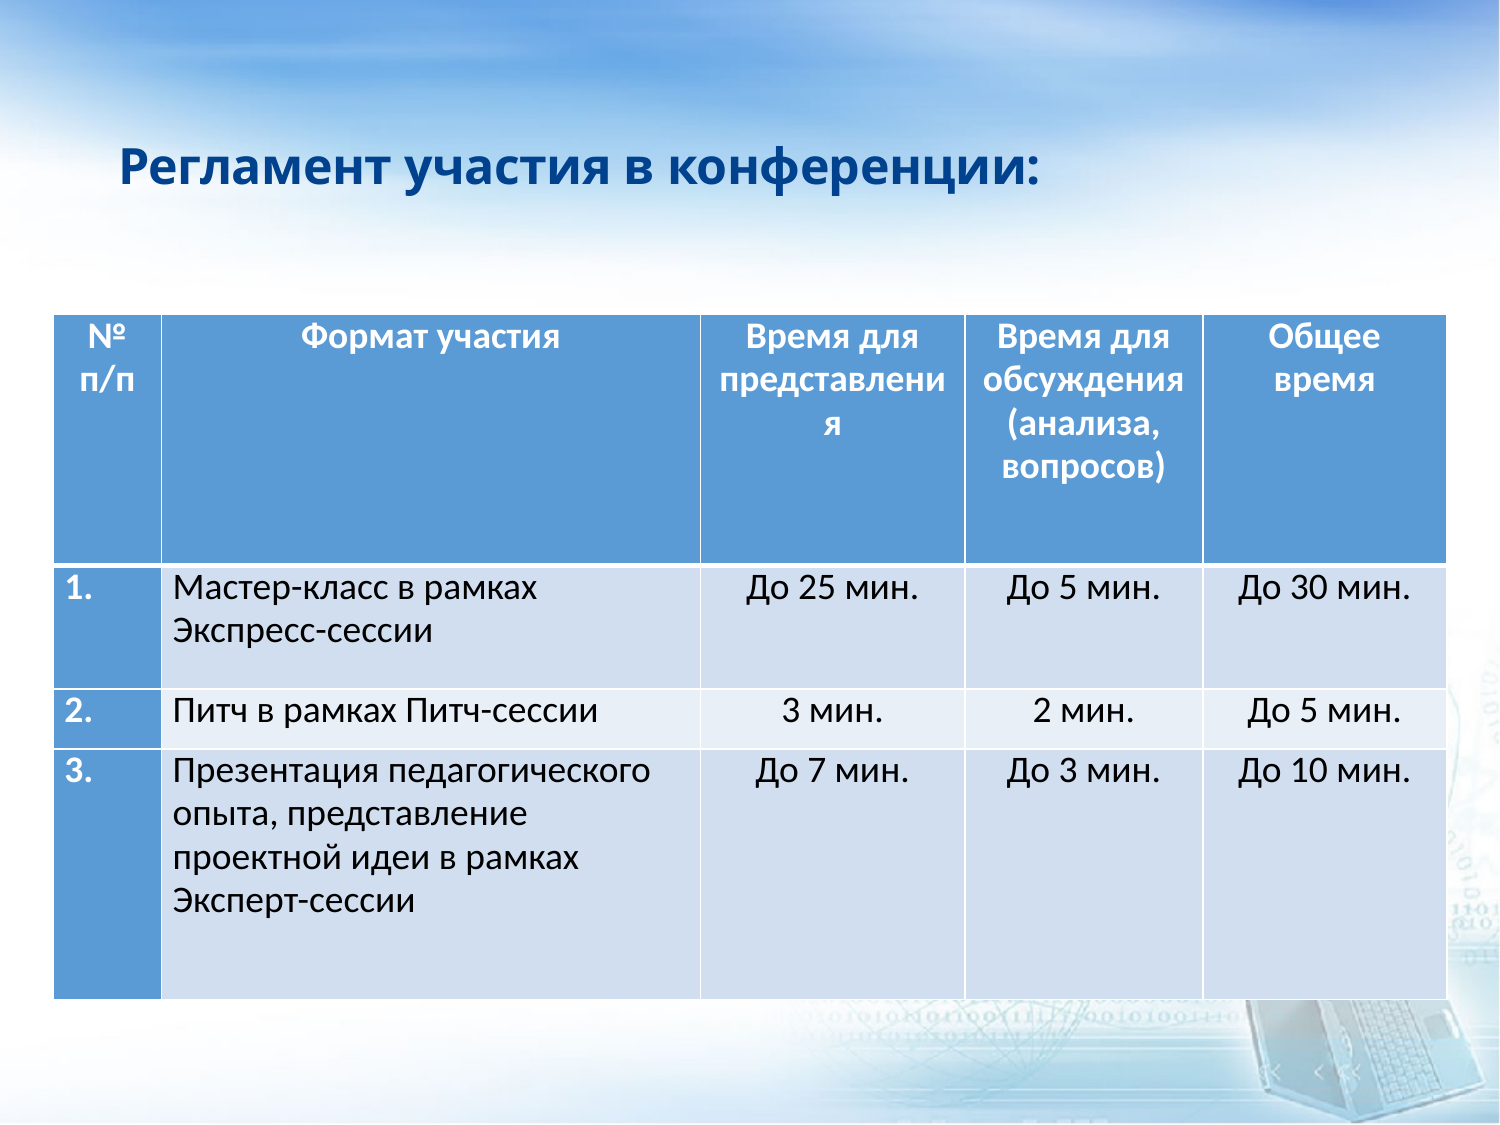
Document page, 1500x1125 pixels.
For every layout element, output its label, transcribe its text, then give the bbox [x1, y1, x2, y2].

table_cell [54, 568, 161, 688]
table_cell До 30 мин. [1204, 568, 1446, 688]
table_cell 3. [54, 750, 161, 999]
table_cell 2. [54, 690, 161, 748]
table_header Время для обсуждения (анализа, вопросов) [966, 315, 1202, 563]
table_header Время для представления [701, 315, 964, 563]
table_header Формат участия [162, 315, 700, 563]
table_cell До 7 мин. [701, 750, 964, 999]
title Регламент участия в конференции: [103, 59, 1397, 278]
picture [0, 0, 1500, 1125]
table_cell Презентация педагогического опыта, представление проектной идеи в рамках Эксперт-сессии [162, 750, 700, 999]
table_cell До 5 мин. [966, 568, 1202, 688]
table_cell 3 мин. [701, 690, 964, 748]
table_cell Питч в рамках Питч-сессии [162, 690, 700, 748]
table_cell До 3 мин. [966, 750, 1202, 999]
table_cell Мастер-класс в рамках Экспресс-сессии [162, 568, 700, 688]
table_cell До 10 мин. [1204, 750, 1446, 999]
table_cell До 25 мин. [701, 568, 964, 688]
table_header Общее время [1204, 315, 1446, 563]
table_cell 2 мин. [966, 690, 1202, 748]
table_cell До 5 мин. [1204, 690, 1446, 748]
table_header № п/п [54, 315, 161, 563]
